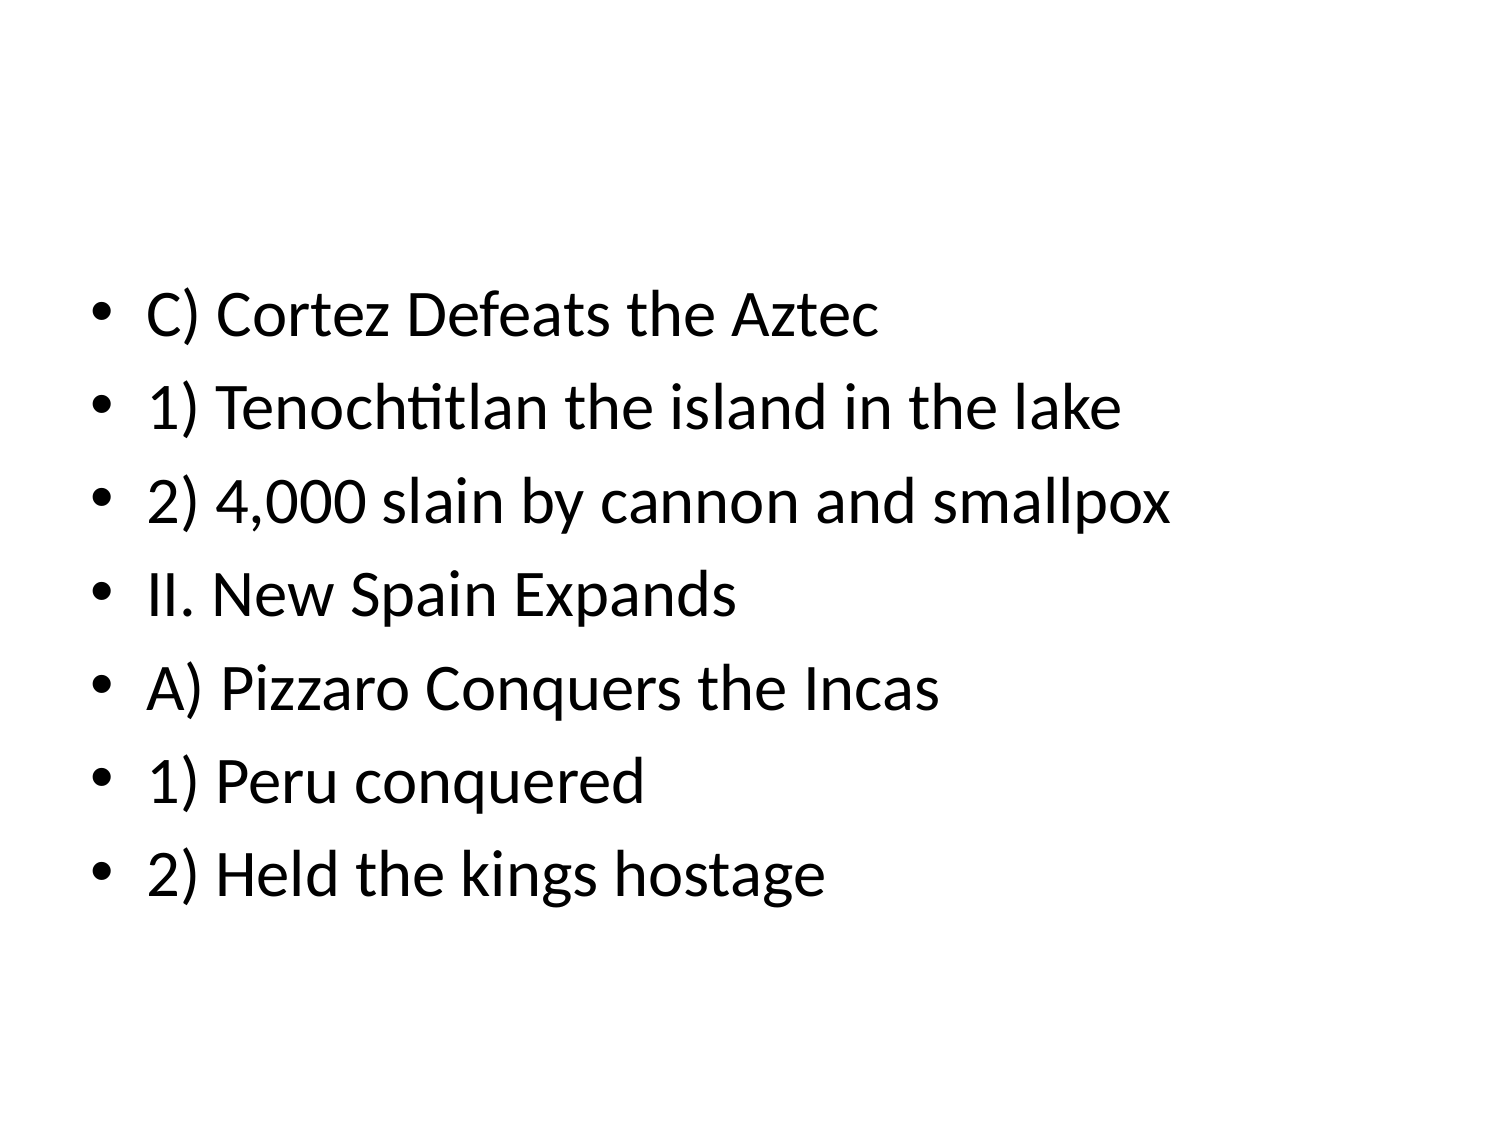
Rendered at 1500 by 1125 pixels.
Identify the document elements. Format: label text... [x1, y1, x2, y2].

list C) Cortez Defeats the Aztec 1) Tenochtitlan the island in the lake 2) 4,000 slain by cannon and smallpox II. New Spain Expands A) Pizzaro Conquers the Incas 1) Peru conquered 2) Held the kings hostage [75, 262, 1425, 1005]
